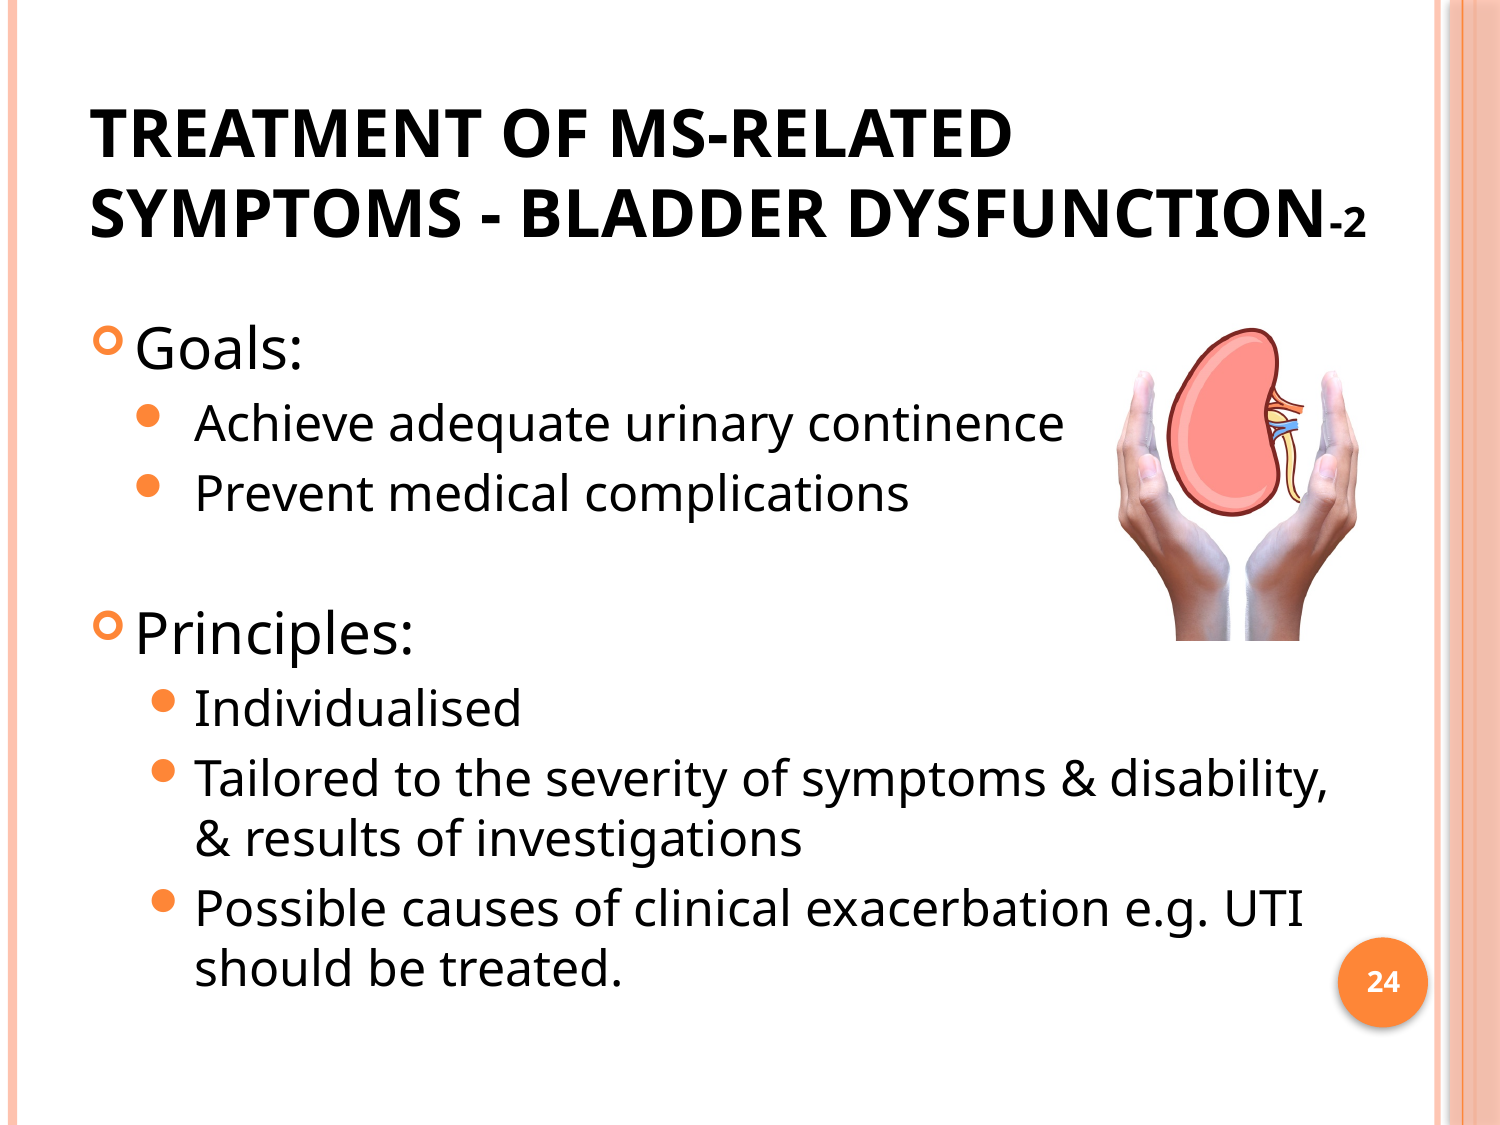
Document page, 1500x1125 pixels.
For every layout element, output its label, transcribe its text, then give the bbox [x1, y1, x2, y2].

list Goals: Achieve adequate urinary continence Prevent medical complications Principles: Individualised Tailored to the severity of symptoms & disability, & results of investigations Possible causes of clinical exacerbation e.g. UTI should be treated. [75, 303, 1381, 1104]
picture [1072, 314, 1399, 641]
slide_number 24 [1333, 940, 1434, 1027]
title Treatment of MS-related symptoms - Bladder dysfunction-2 [75, 71, 1405, 259]
